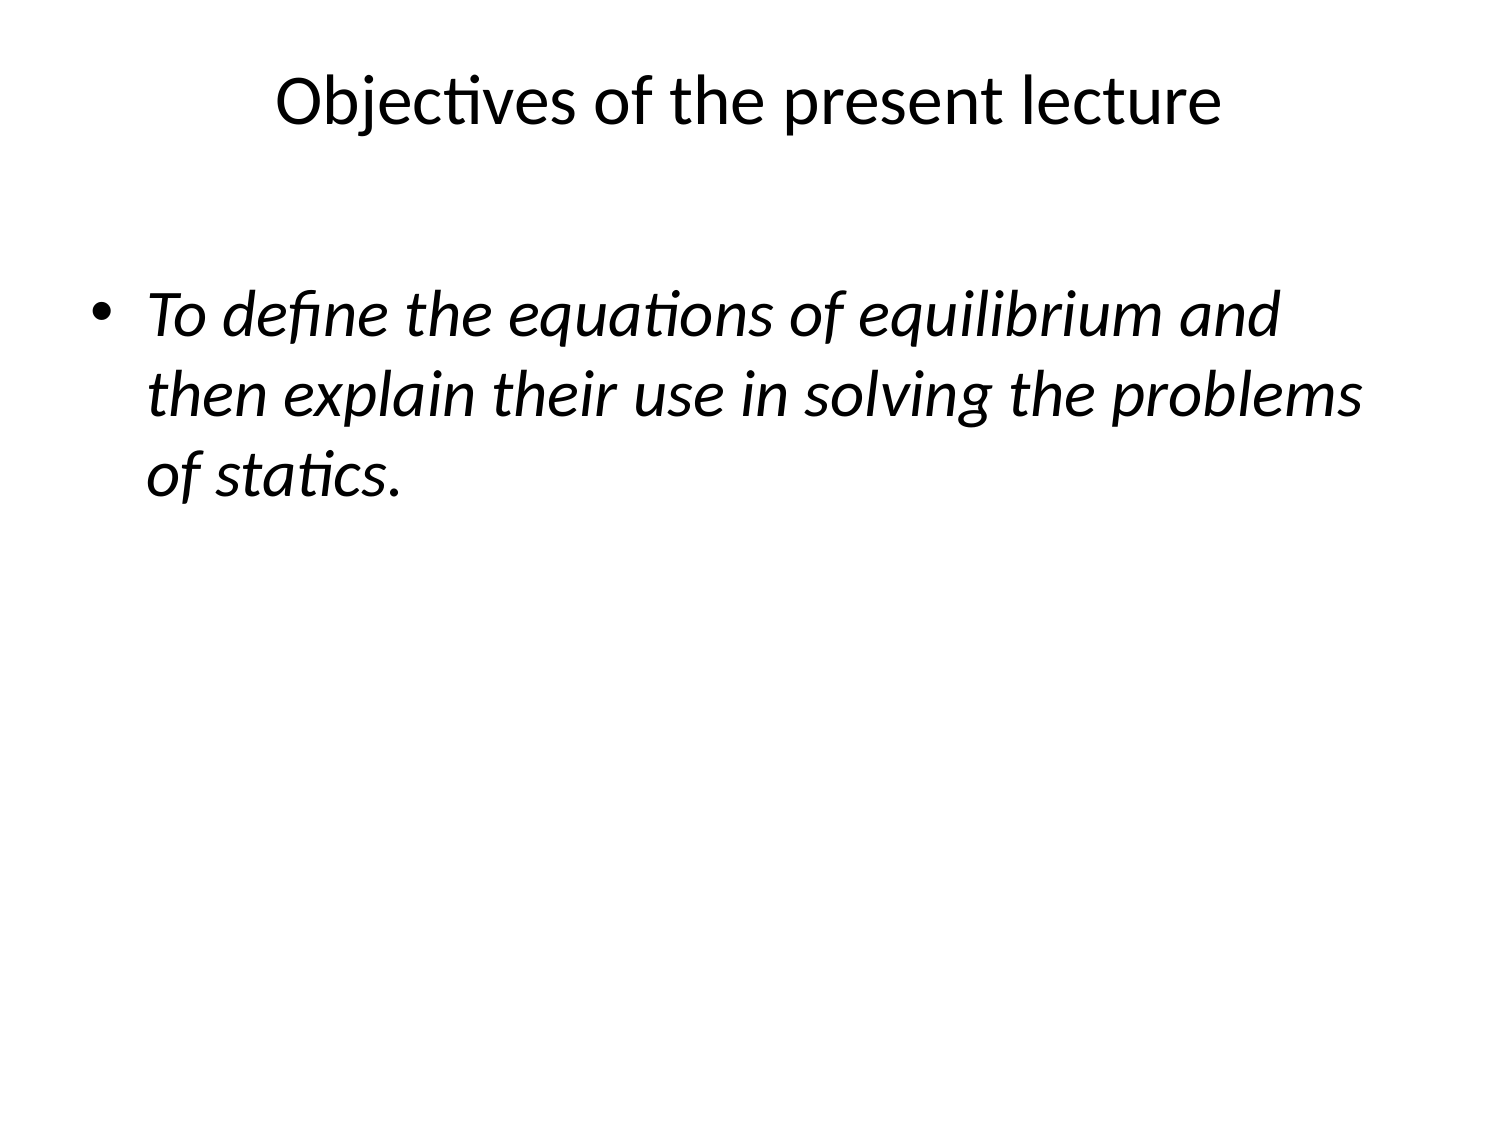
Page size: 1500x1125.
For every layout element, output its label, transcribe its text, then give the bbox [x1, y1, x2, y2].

list To define the equations of equilibrium and then explain their use in solving the problems of statics. [75, 262, 1425, 1005]
title Objectives of the present lecture [75, 45, 1425, 233]
